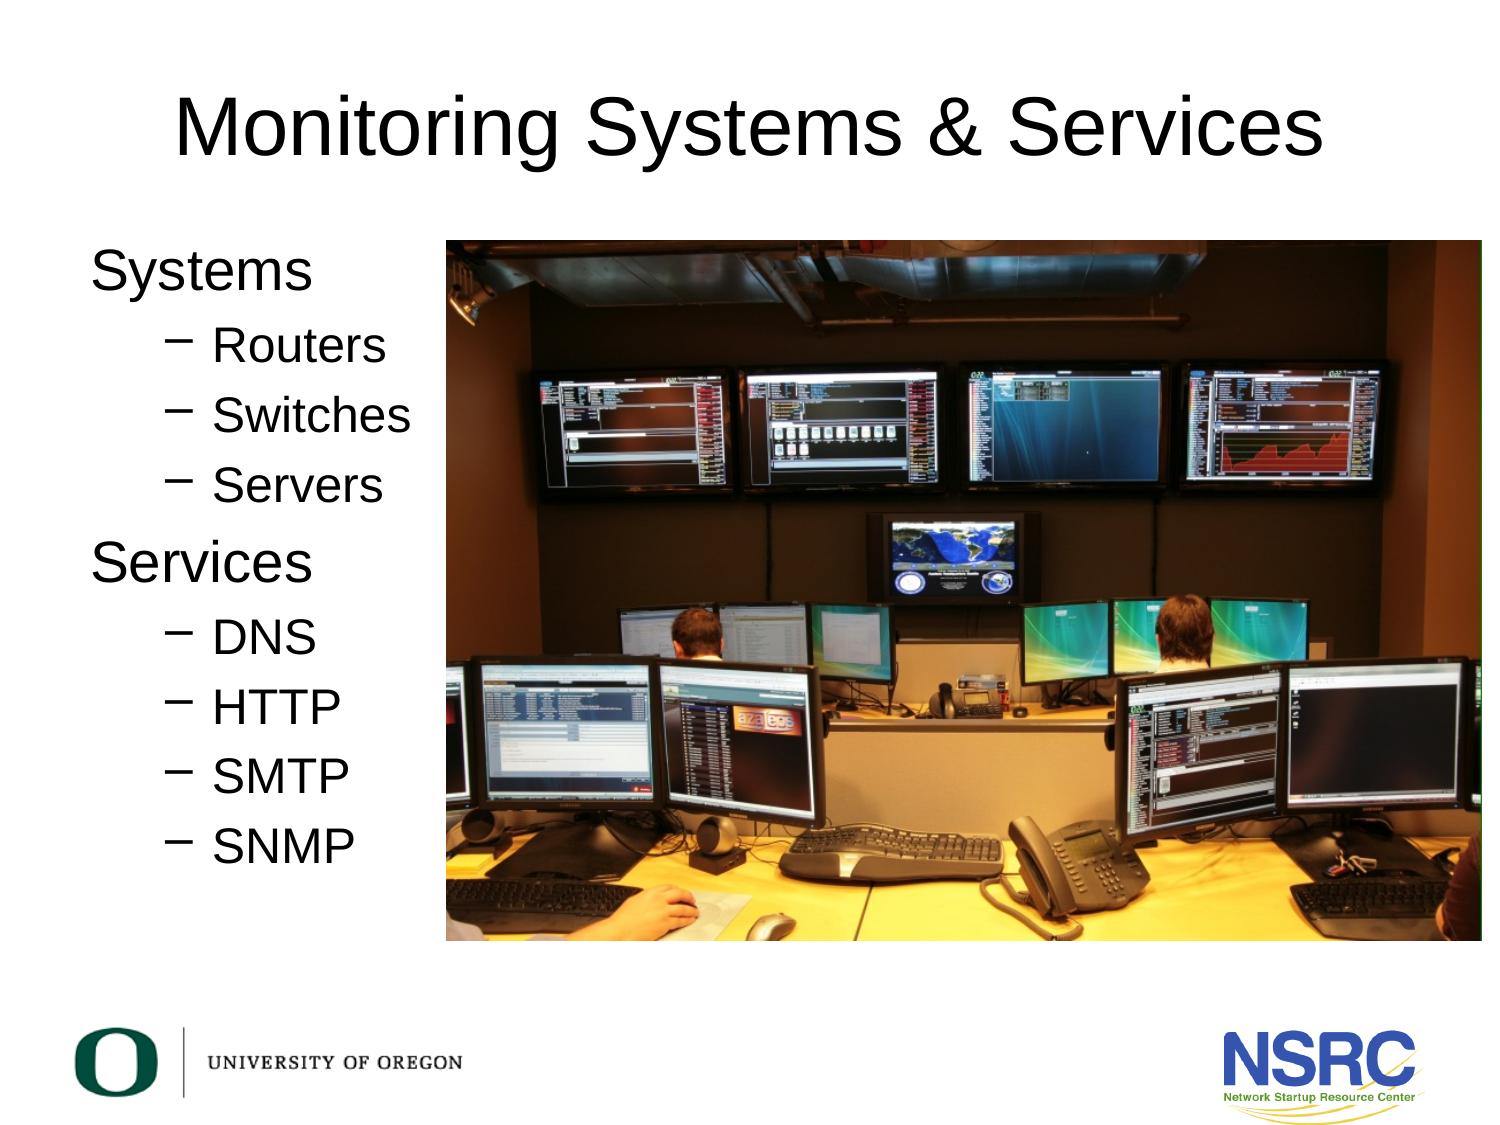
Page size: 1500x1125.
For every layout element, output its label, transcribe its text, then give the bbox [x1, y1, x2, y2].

picture [445, 240, 1483, 941]
picture [1224, 1030, 1425, 1125]
list Systems Routers Switches Servers Services DNS HTTP SMTP SNMP [75, 224, 1425, 963]
title Monitoring Systems & Services [75, 45, 1425, 200]
picture [62, 1024, 475, 1101]
